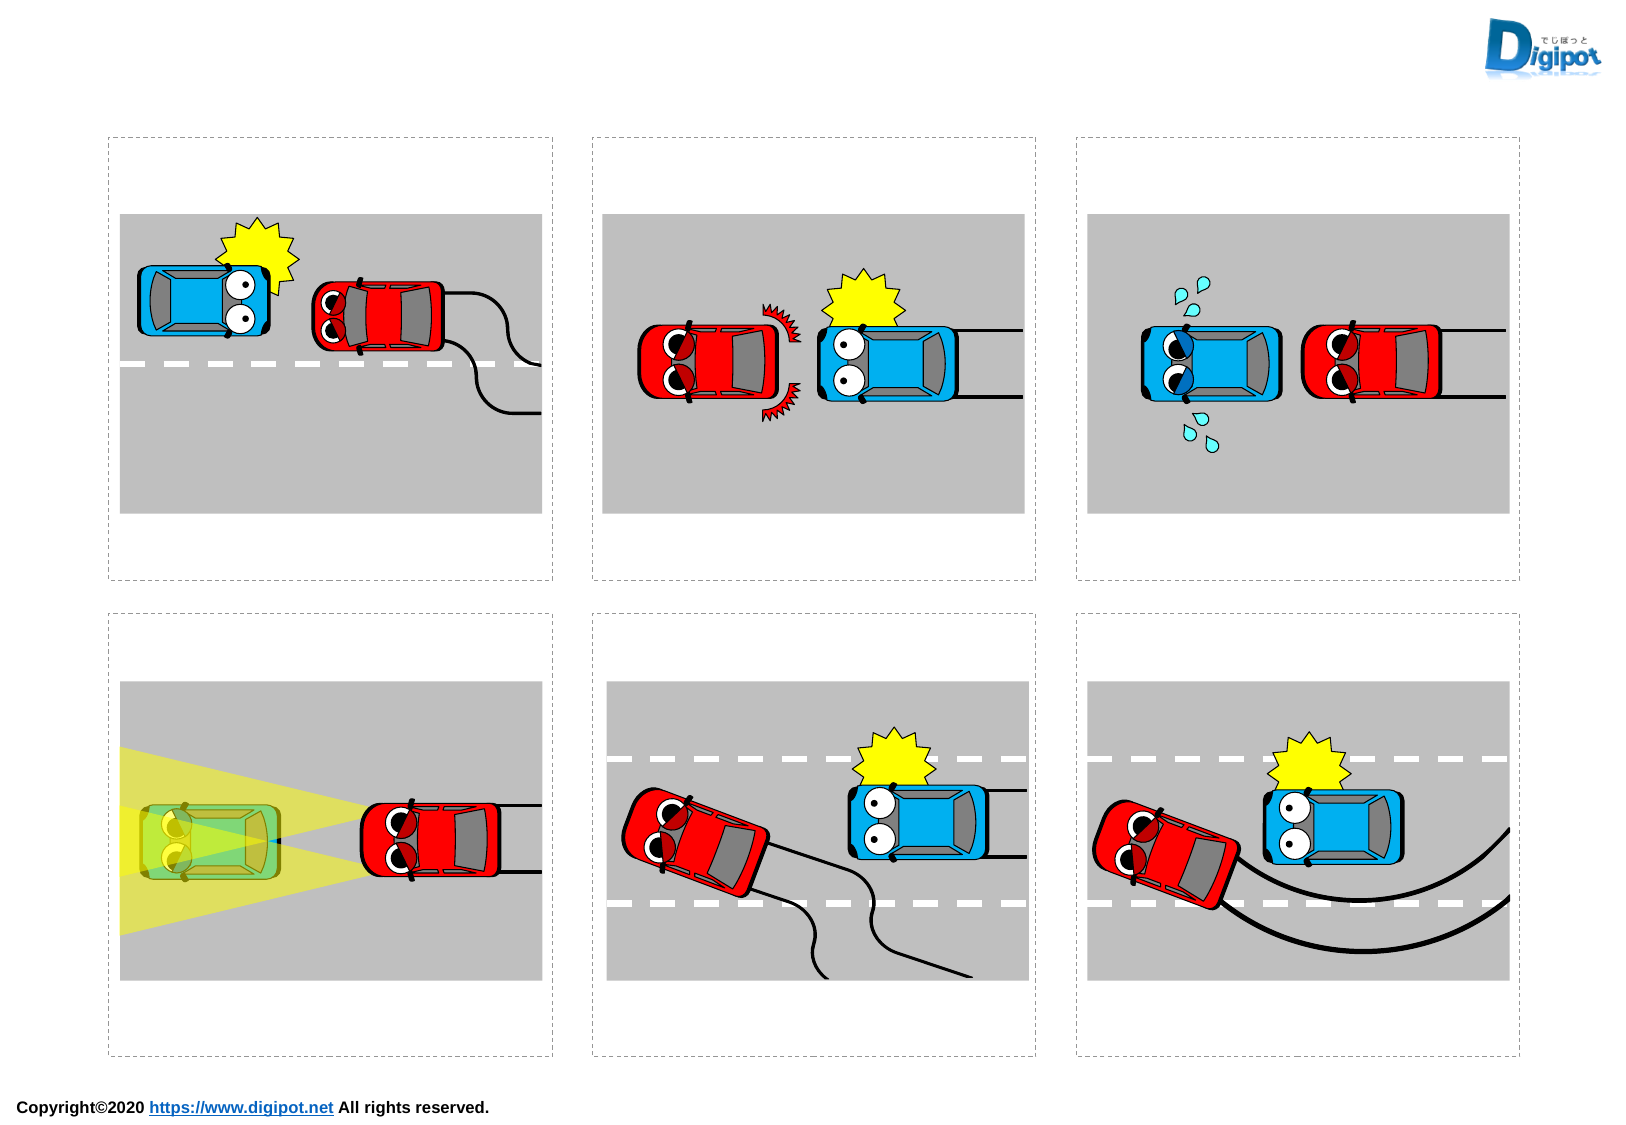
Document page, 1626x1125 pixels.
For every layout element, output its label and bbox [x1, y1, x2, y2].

text_box [119, 681, 543, 981]
text_box [606, 681, 1029, 981]
text_box [119, 214, 543, 514]
text_box [602, 214, 1025, 514]
text_box [1087, 214, 1510, 514]
picture [1485, 18, 1602, 82]
text_box [1087, 681, 1510, 981]
